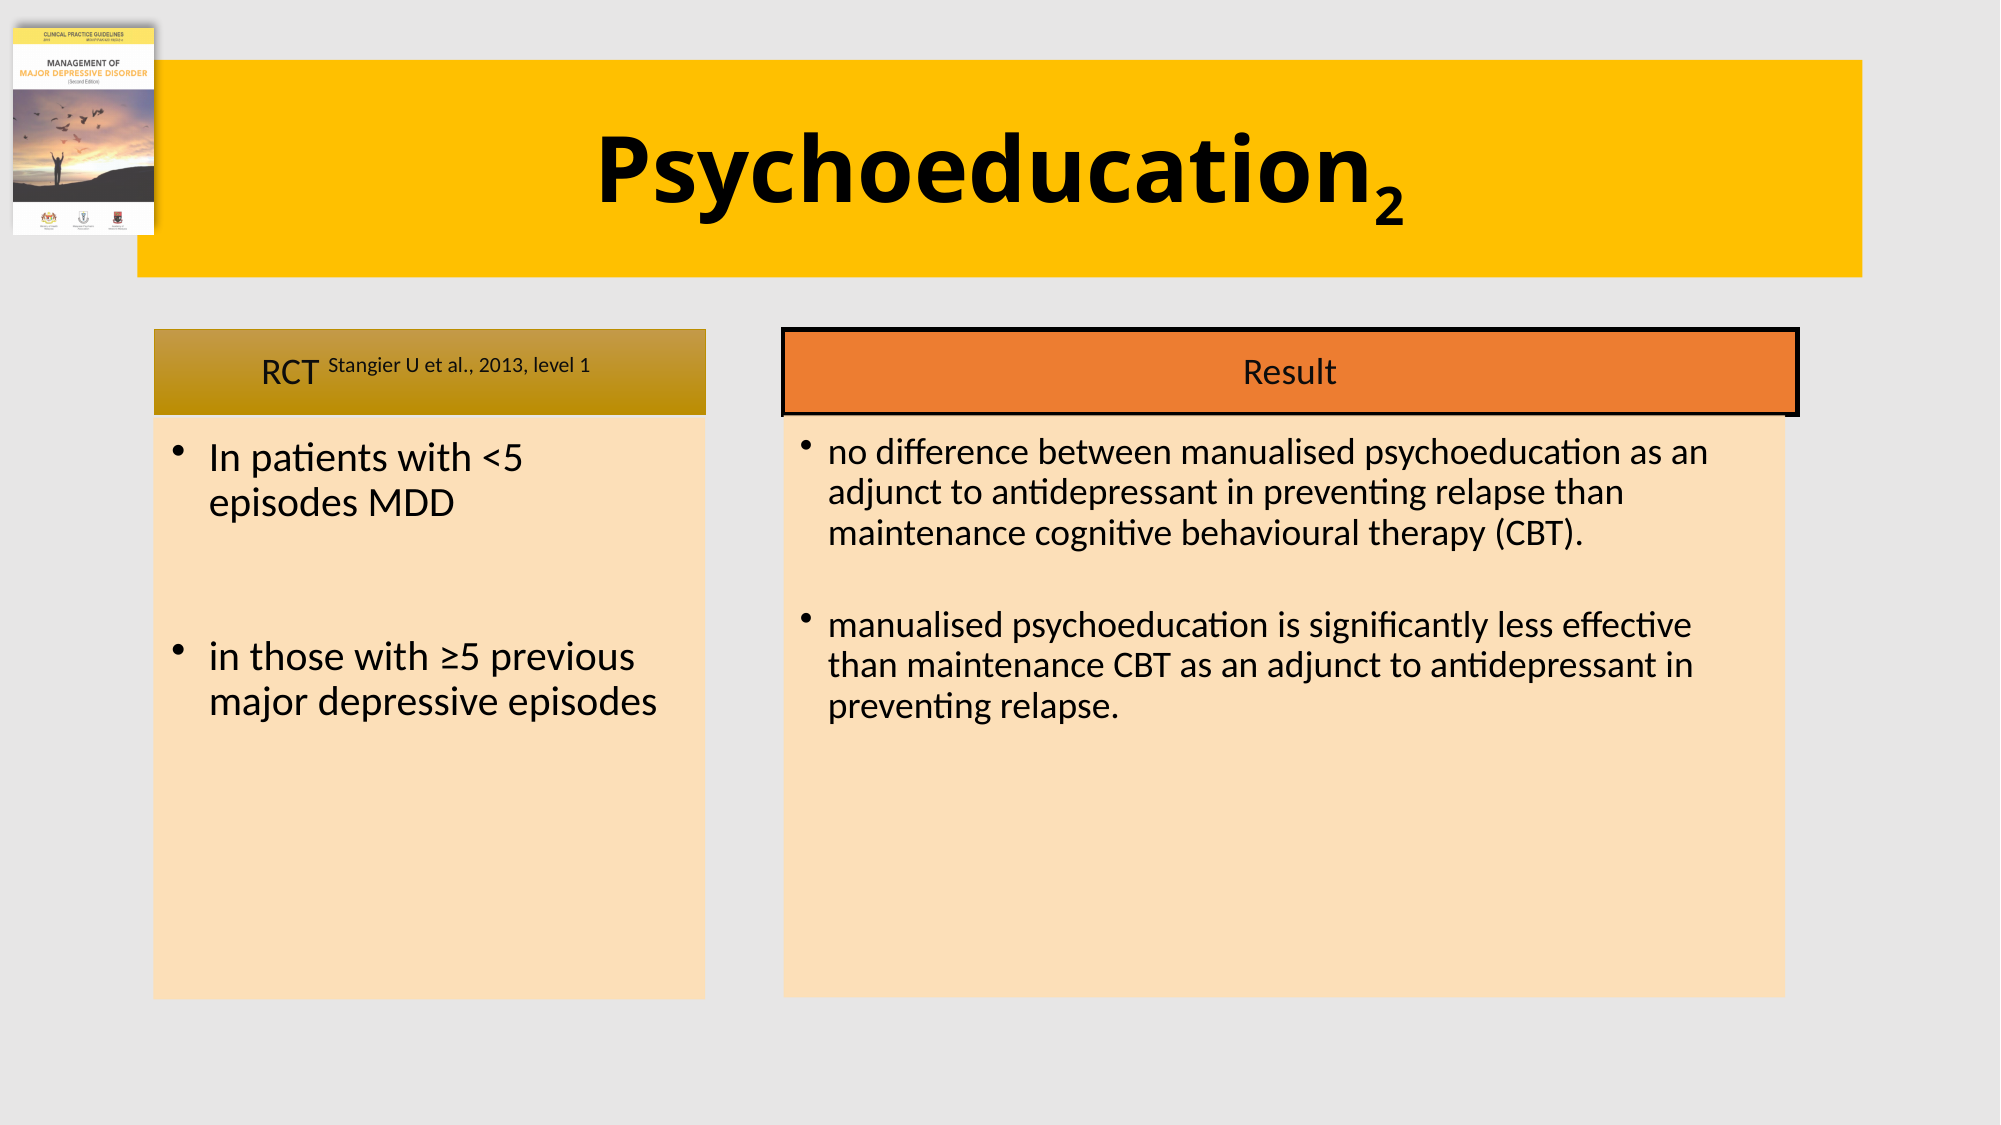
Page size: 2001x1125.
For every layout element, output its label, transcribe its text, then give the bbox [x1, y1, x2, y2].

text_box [153, 320, 1799, 1004]
title Psychoeducation2 [137, 59, 1863, 278]
picture [13, 28, 154, 235]
